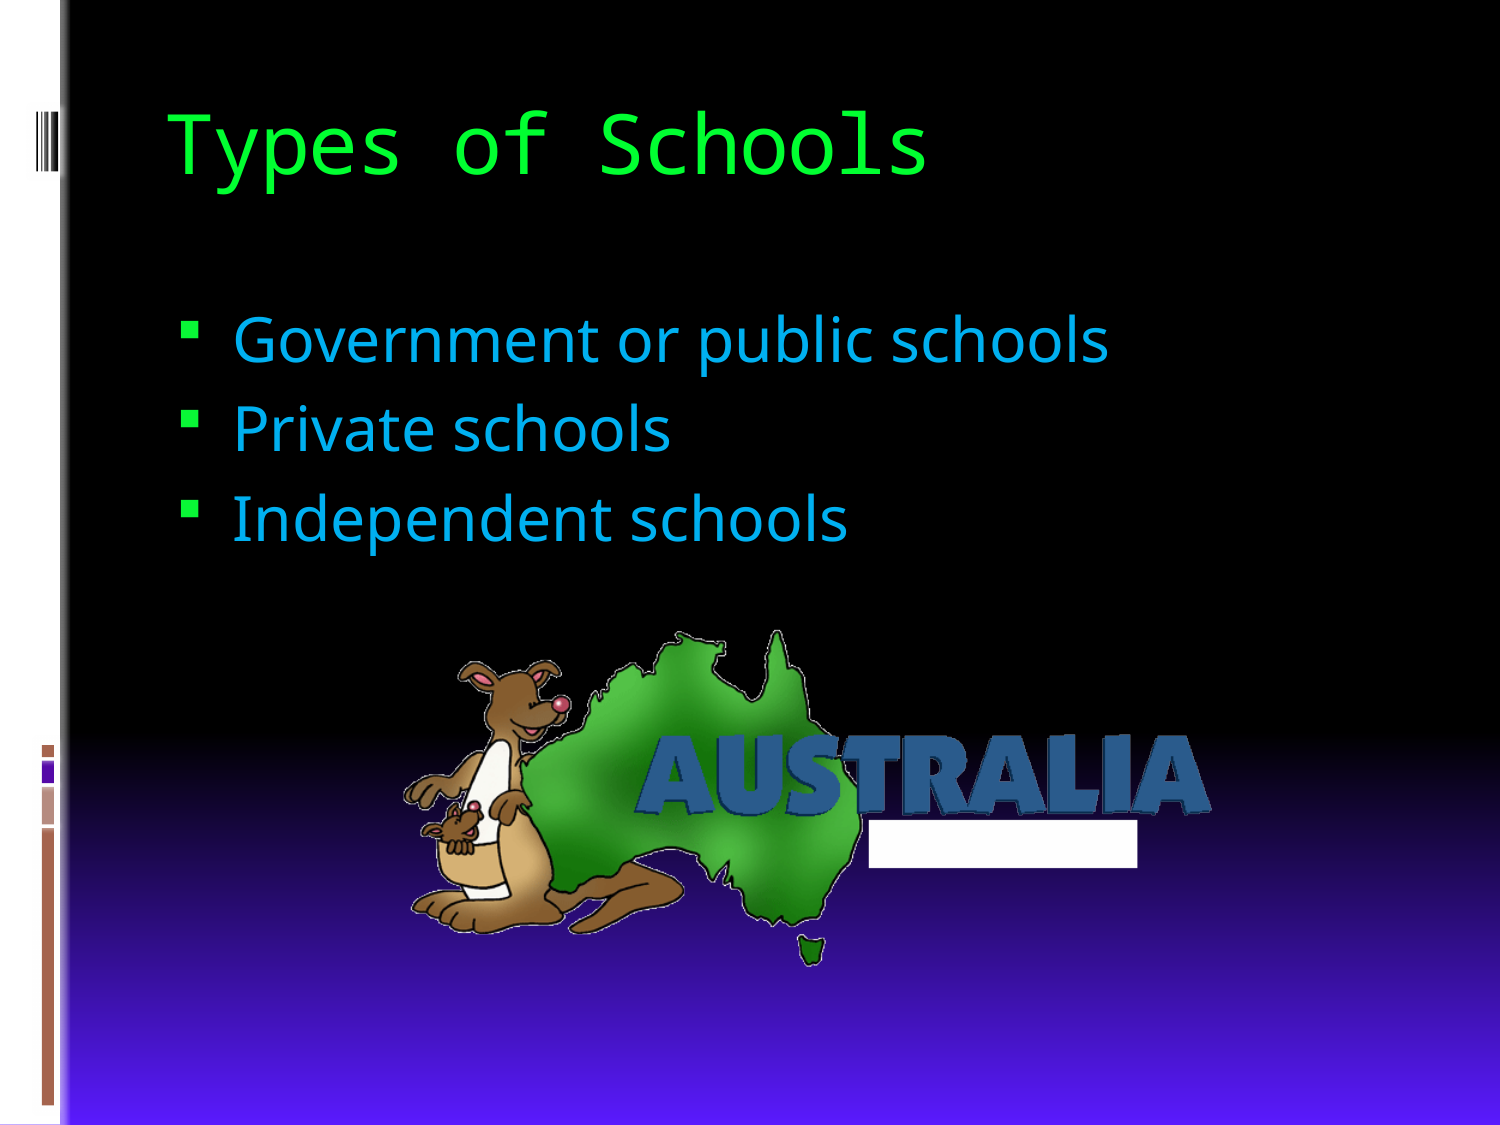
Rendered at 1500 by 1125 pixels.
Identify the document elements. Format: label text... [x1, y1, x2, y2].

title Types of Schools [150, 83, 1425, 234]
picture [374, 611, 1226, 980]
list Government or public schools Private schools Independent schools [150, 292, 1425, 1043]
